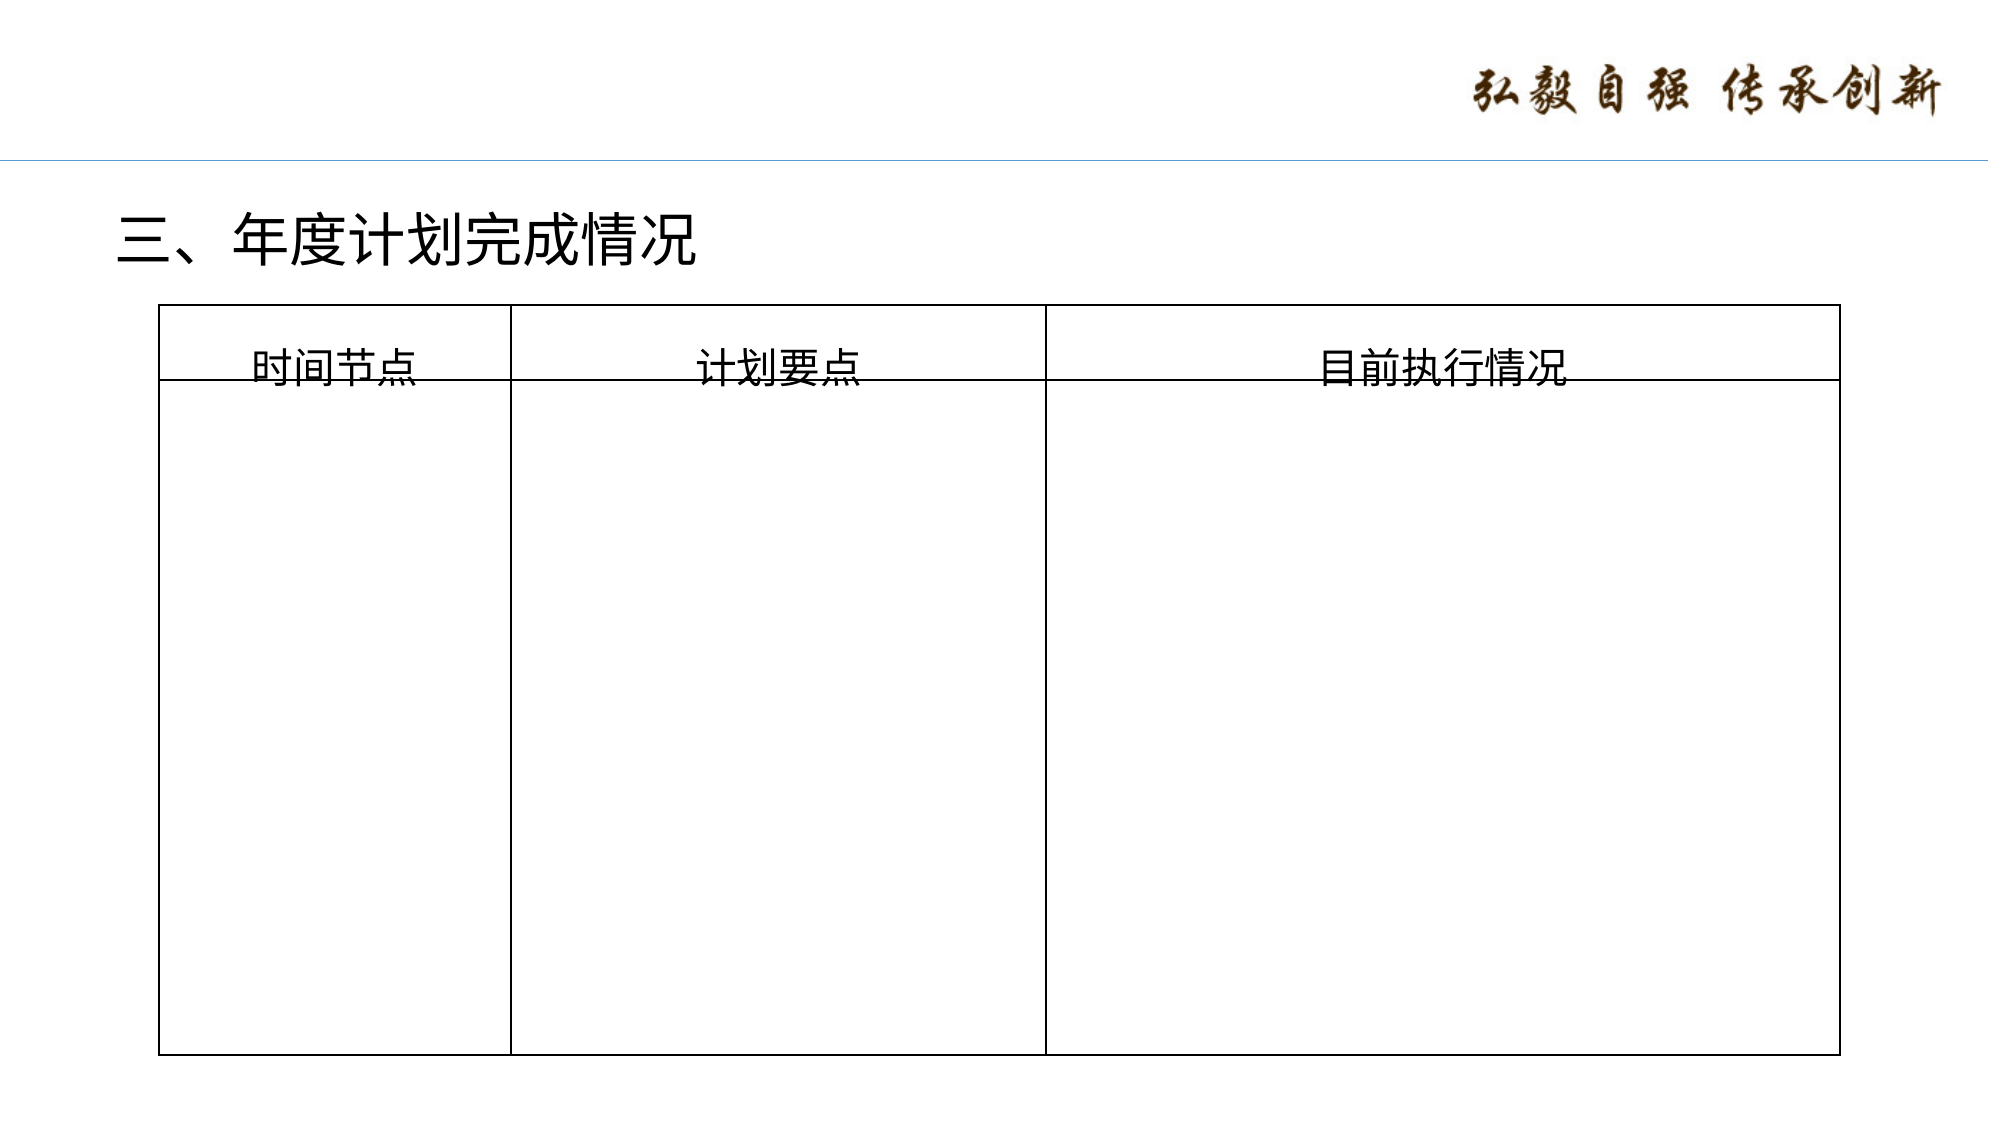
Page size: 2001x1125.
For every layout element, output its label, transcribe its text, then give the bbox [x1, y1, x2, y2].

table_header 时间节点 [160, 306, 510, 379]
table_header 目前执行情况 [1047, 306, 1839, 379]
picture [1443, 24, 1988, 160]
table_header 计划要点 [512, 306, 1045, 379]
table_cell [512, 381, 1045, 1054]
table_cell [160, 381, 510, 1054]
text_box 三、年度计划完成情况 [100, 161, 1341, 281]
table_cell [1047, 381, 1839, 1054]
